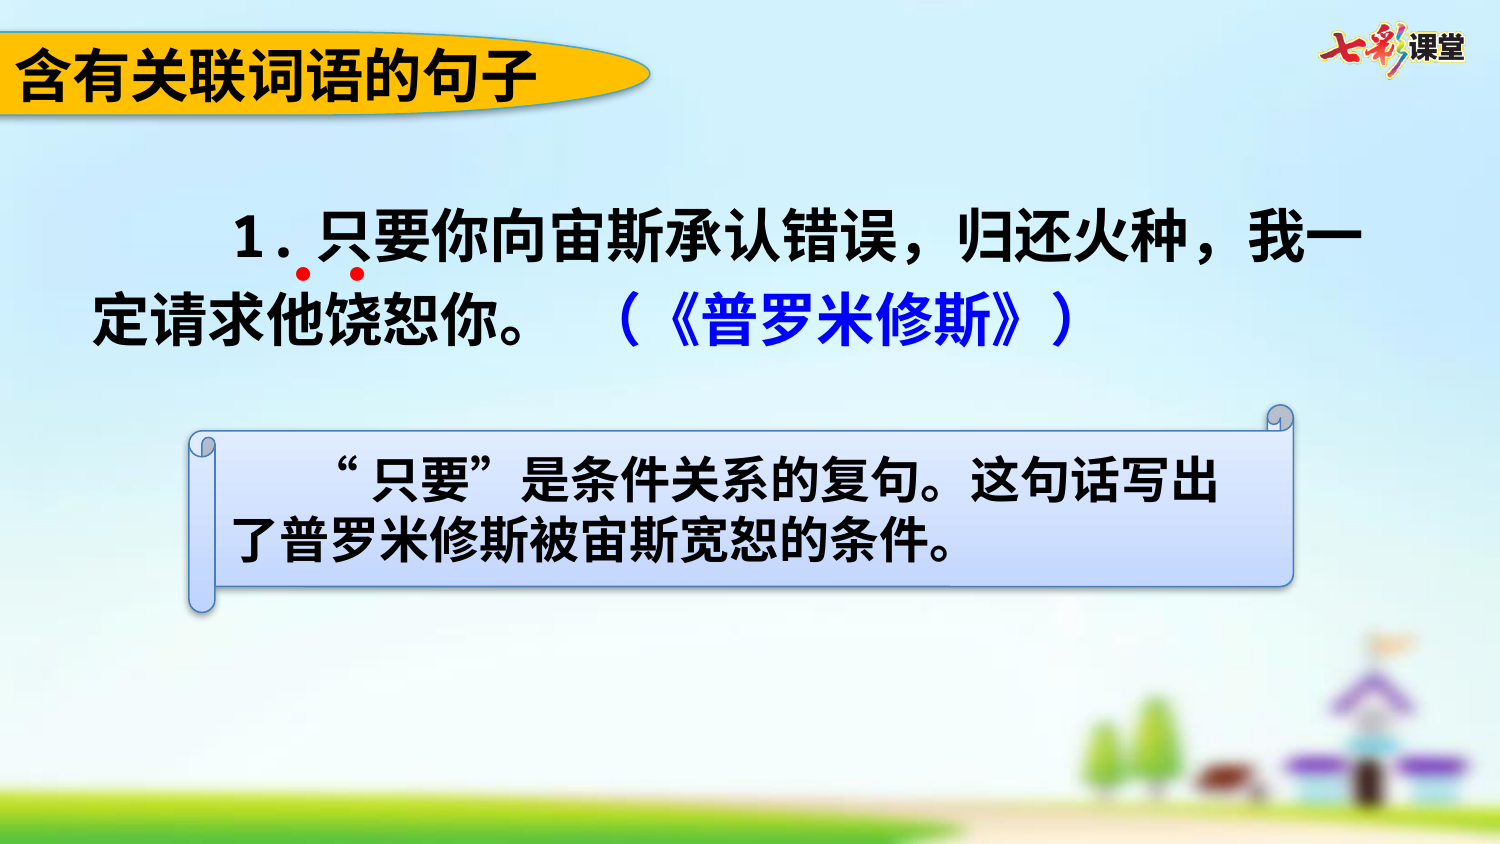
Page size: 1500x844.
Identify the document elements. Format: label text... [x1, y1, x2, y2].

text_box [0, 31, 651, 187]
text_box 1.只要你向宙斯承认错误，归还火种，我一定请求他饶恕你。 （《普罗米修斯》） [76, 177, 1418, 361]
text_box “只要”是条件关系的复句。这句话写出了普罗米修斯被宙斯宽恕的条件。 [188, 404, 1295, 614]
text_box · · [278, 213, 445, 319]
picture [0, 0, 1500, 844]
